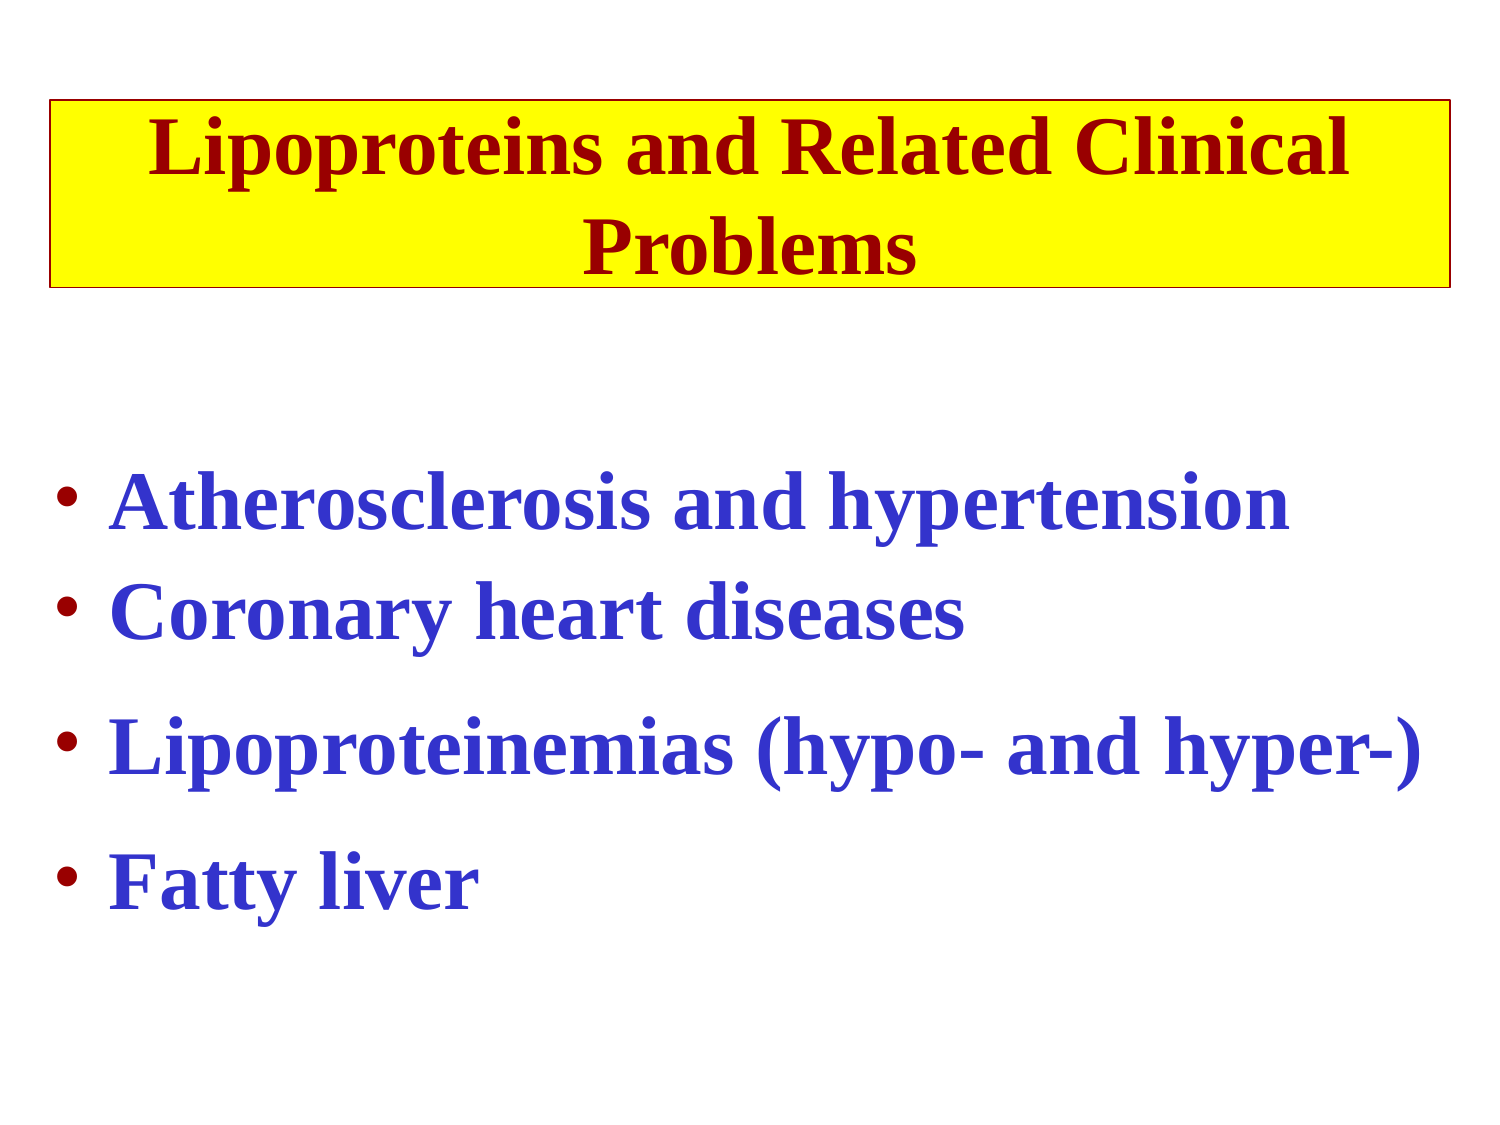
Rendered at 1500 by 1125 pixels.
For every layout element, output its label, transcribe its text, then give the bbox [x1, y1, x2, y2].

text_box [1434, 99, 1451, 288]
text_box Lipoproteins and Related Clinical Problems Atherosclerosis and hypertension Coronary heart diseases Lipoproteinemias (hypo- and hyper-) Fatty liver [50, 90, 1434, 927]
